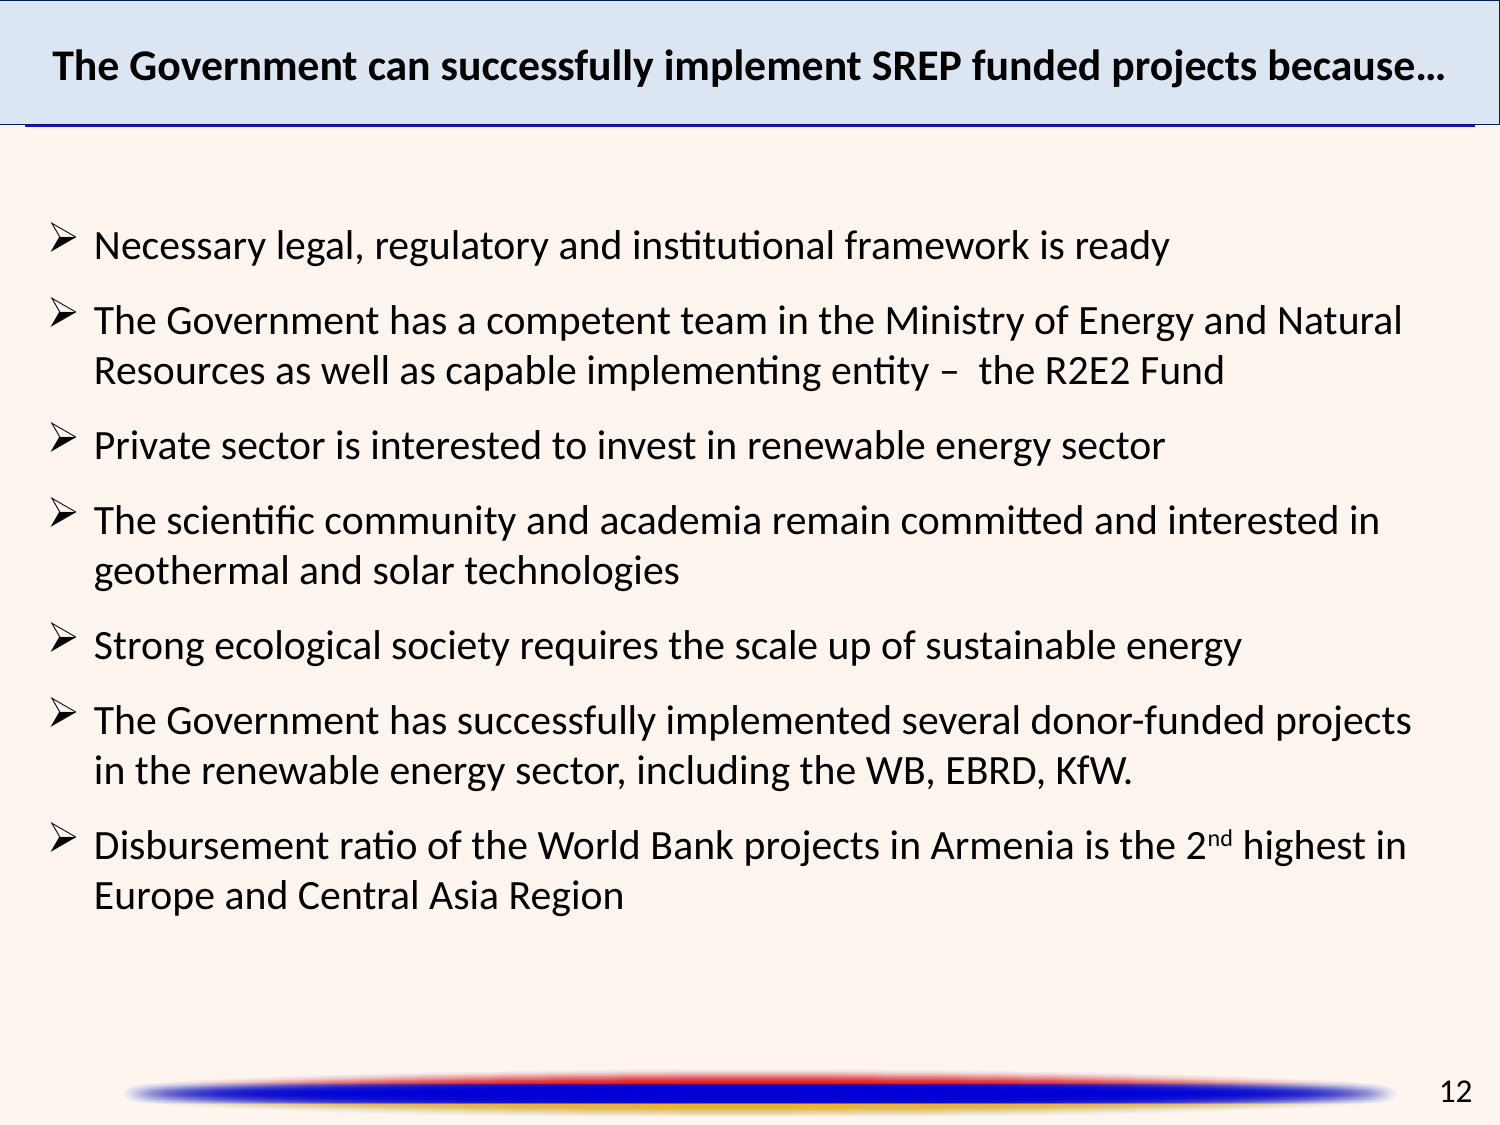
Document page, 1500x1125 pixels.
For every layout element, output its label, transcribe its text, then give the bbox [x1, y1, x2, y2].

slide_number 12 [1400, 1059, 1488, 1119]
text_box Necessary legal, regulatory and institutional framework is ready The Government has a competent team in the Ministry of Energy and Natural Resources as well as capable implementing entity – the R2E2 Fund Private sector is interested to invest in renewable energy sector The scientific community and academia remain committed and interested in geothermal and solar technologies Strong ecological society requires the scale up of sustainable energy The Government has successfully implemented several donor-funded projects in the renewable energy sector, including the WB, EBRD, KfW. Disbursement ratio of the World Bank projects in Armenia is the 2nd highest in Europe and Central Asia Region [32, 210, 1459, 925]
text_box The Government can successfully implement SREP funded projects because… [0, 0, 1500, 127]
picture [92, 1065, 1400, 1116]
